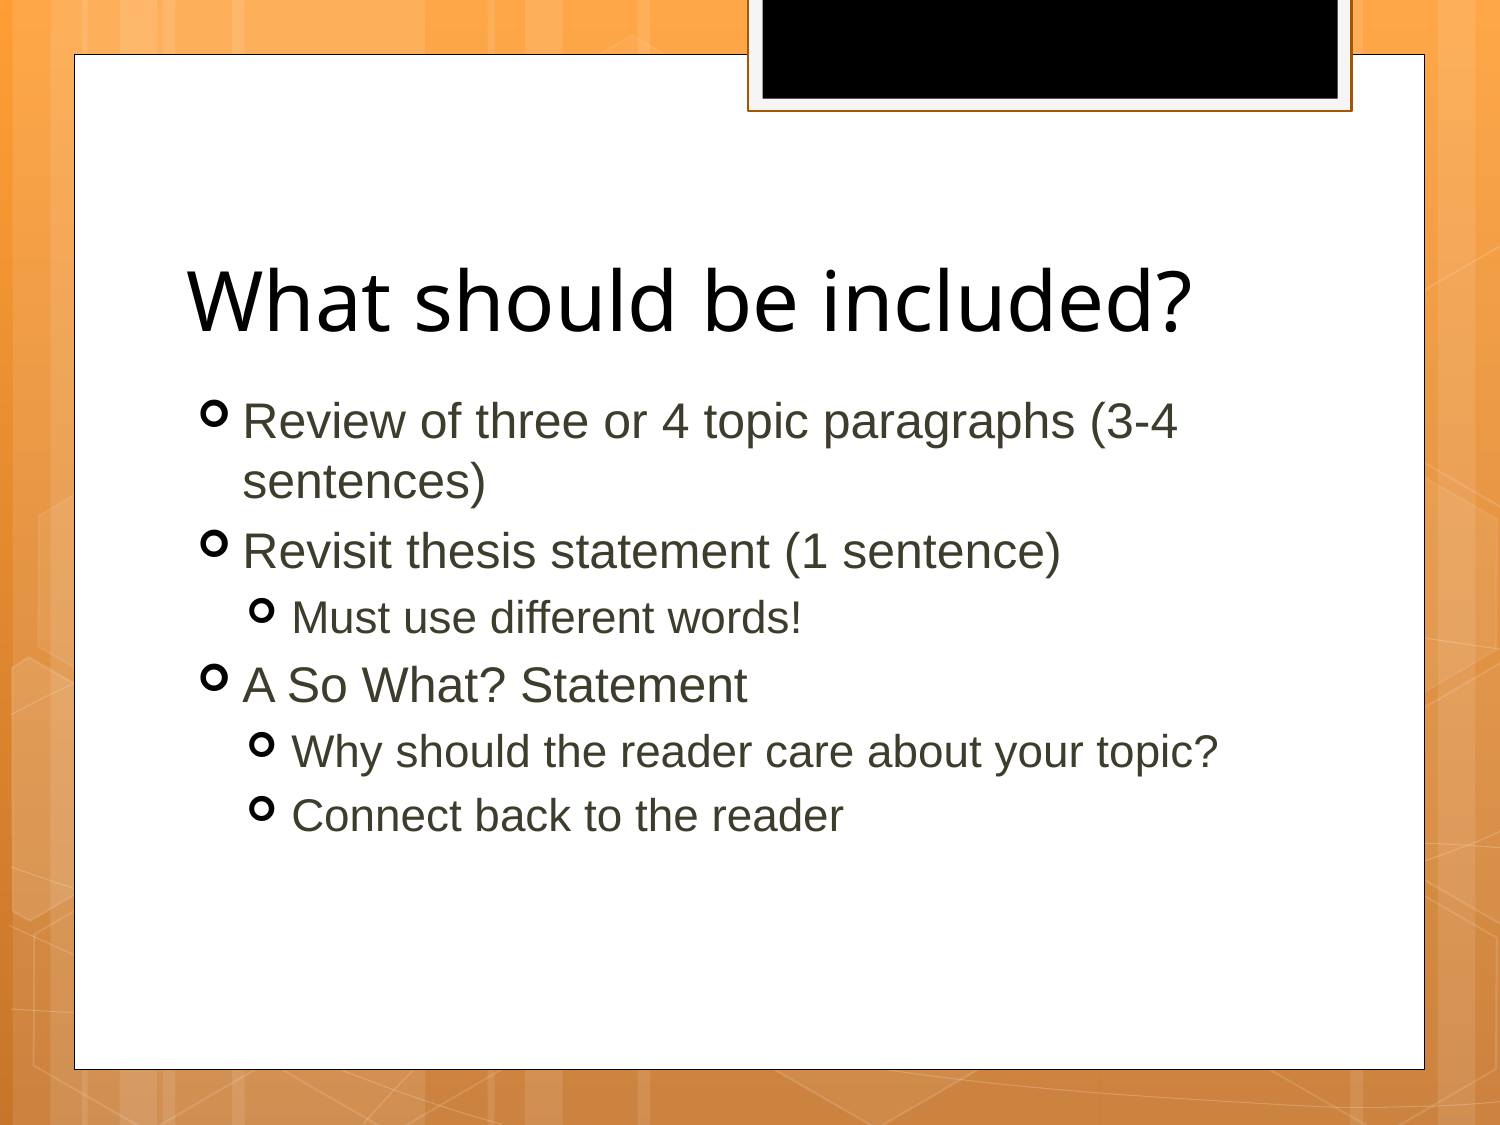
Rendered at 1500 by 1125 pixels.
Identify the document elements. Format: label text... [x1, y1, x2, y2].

title What should be included? [171, 168, 1324, 357]
list Review of three or 4 topic paragraphs (3-4 sentences) Revisit thesis statement (1 sentence) Must use different words! A So What? Statement Why should the reader care about your topic? Connect back to the reader [171, 381, 1283, 957]
